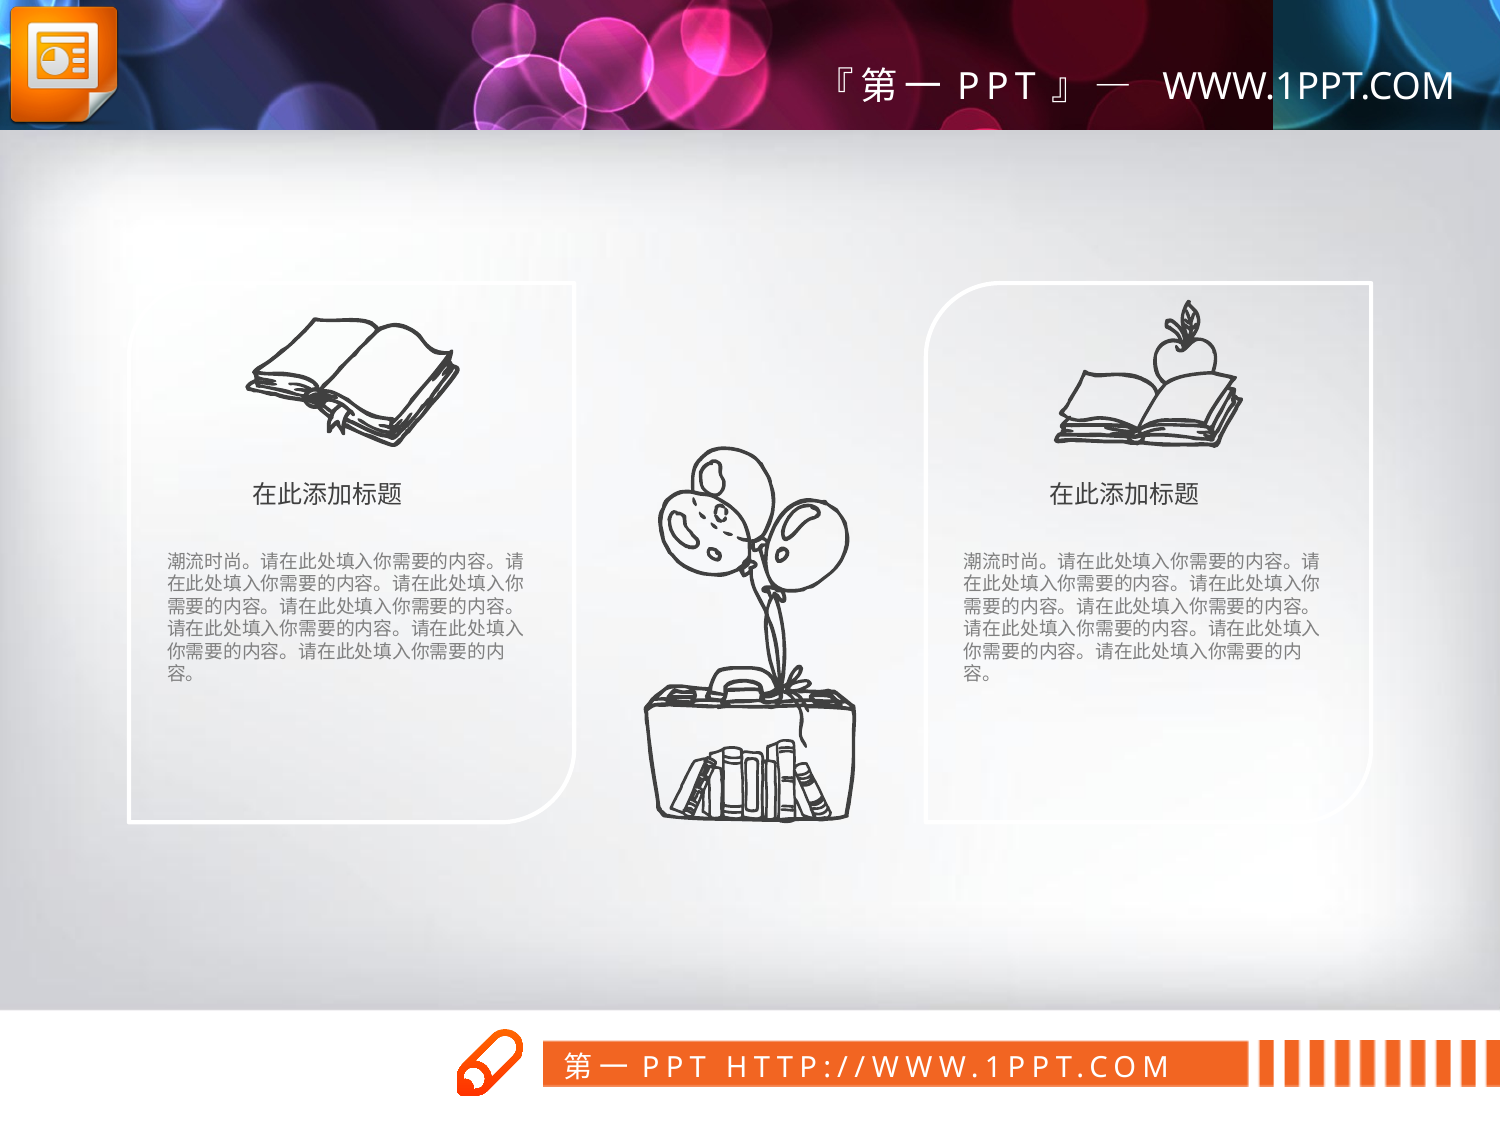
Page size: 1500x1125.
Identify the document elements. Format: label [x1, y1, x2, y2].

text_box [246, 318, 459, 447]
text_box [152, 470, 552, 717]
picture [543, 1040, 1500, 1087]
text_box [126, 280, 577, 825]
text_box [923, 280, 1374, 825]
picture [0, 0, 1500, 1012]
text_box [644, 446, 856, 823]
text_box [948, 470, 1348, 717]
text_box [1054, 300, 1243, 448]
